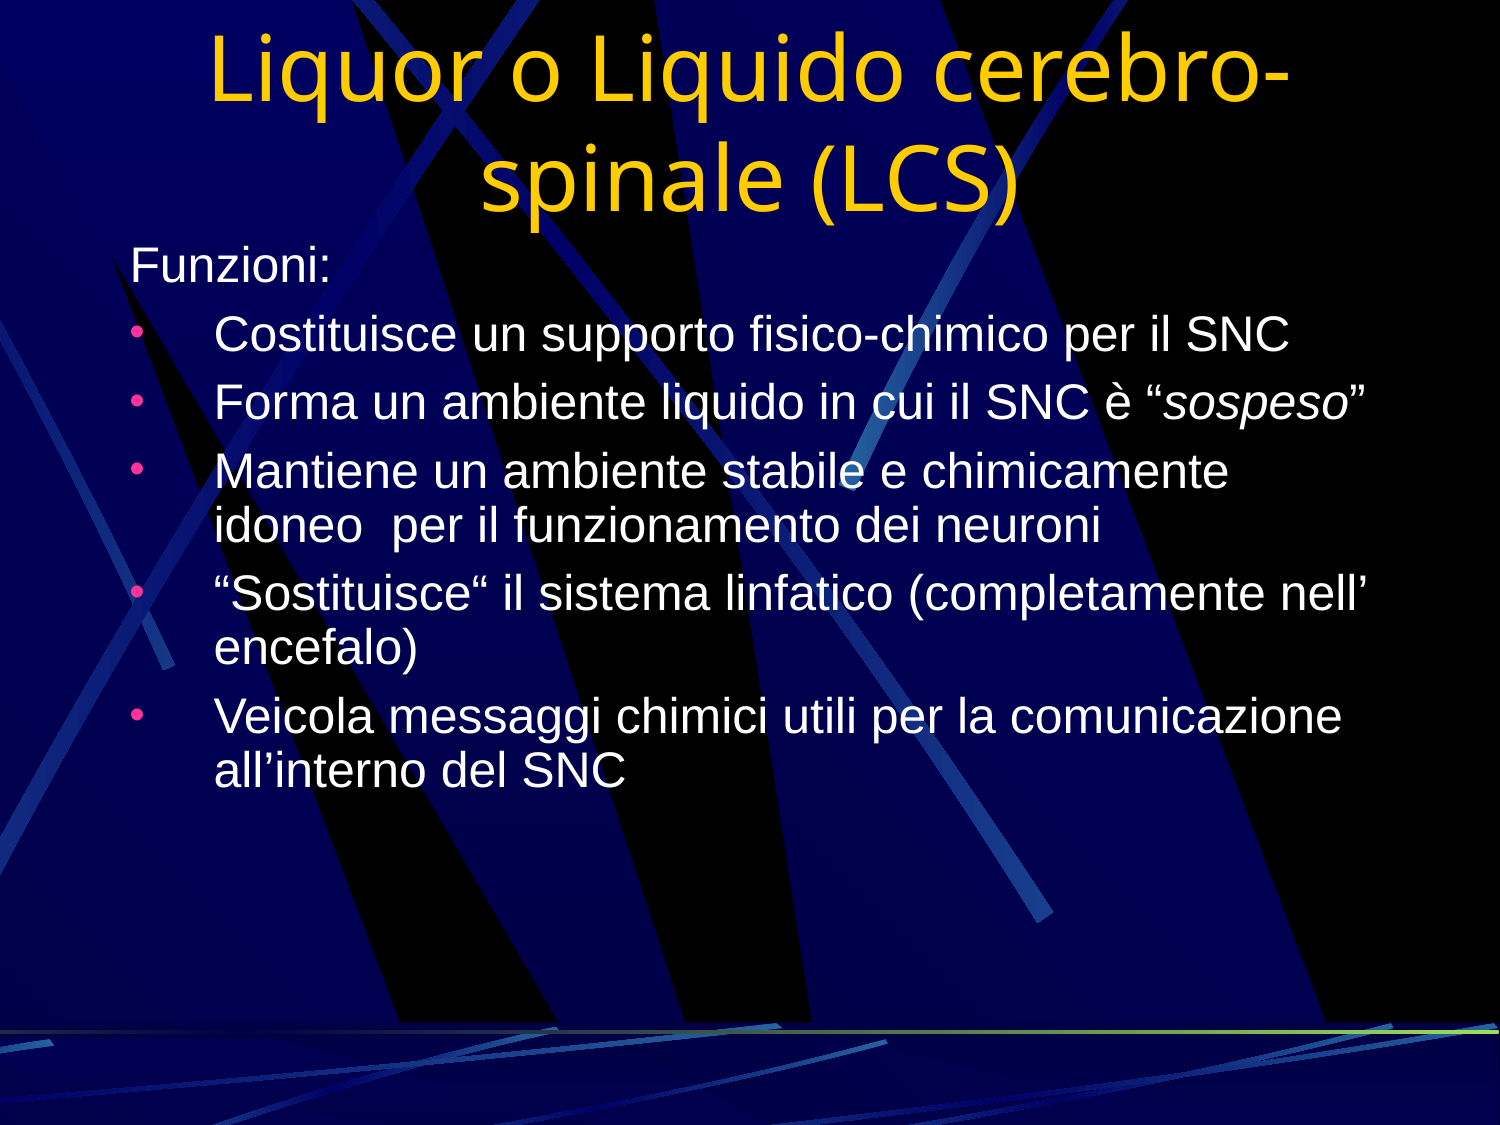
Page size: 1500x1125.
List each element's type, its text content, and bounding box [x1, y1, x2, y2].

title Liquor o Liquido cerebro-spinale (LCS) [112, 0, 1388, 231]
list Funzioni: Costituisce un supporto fisico-chimico per il SNC Forma un ambiente liquido in cui il SNC è “sospeso” Mantiene un ambiente stabile e chimicamente idoneo per il funzionamento dei neuroni “Sostituisce“ il sistema linfatico (completamente nell’ encefalo) Veicola messaggi chimici utili per la comunicazione all’interno del SNC [112, 231, 1388, 1125]
